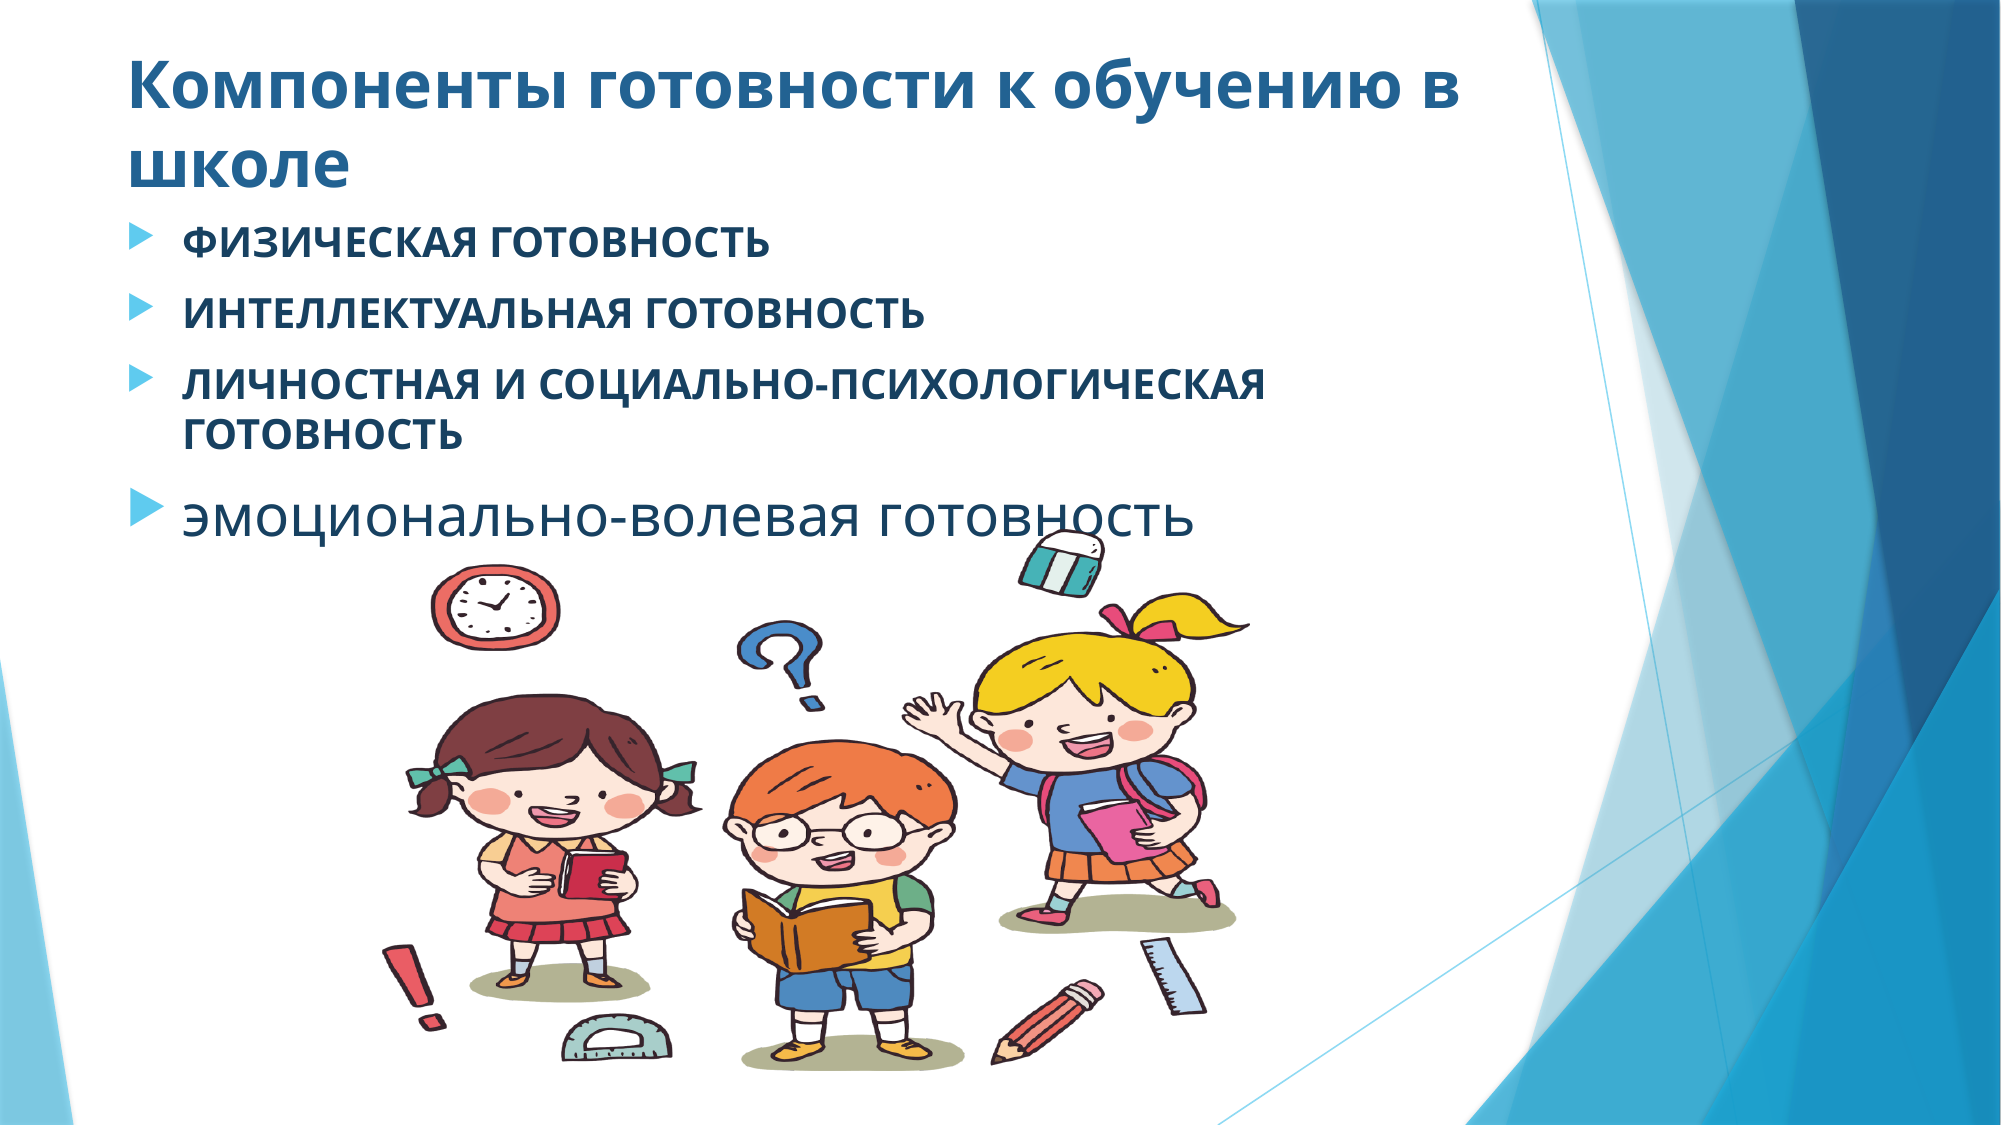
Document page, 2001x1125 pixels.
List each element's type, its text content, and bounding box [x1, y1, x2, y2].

list ФИЗИЧЕСКАЯ ГОТОВНОСТЬ ИНТЕЛЛЕКТУАЛЬНАЯ ГОТОВНОСТЬ ЛИЧНОСТНАЯ И СОЦИАЛЬНО-ПСИХОЛОГИЧЕСКАЯ ГОТОВНОСТЬ эмоционально-волевая готовность [111, 208, 1522, 992]
title Компоненты готовности к обучению в школе [111, 35, 1522, 208]
picture [382, 529, 1251, 1072]
